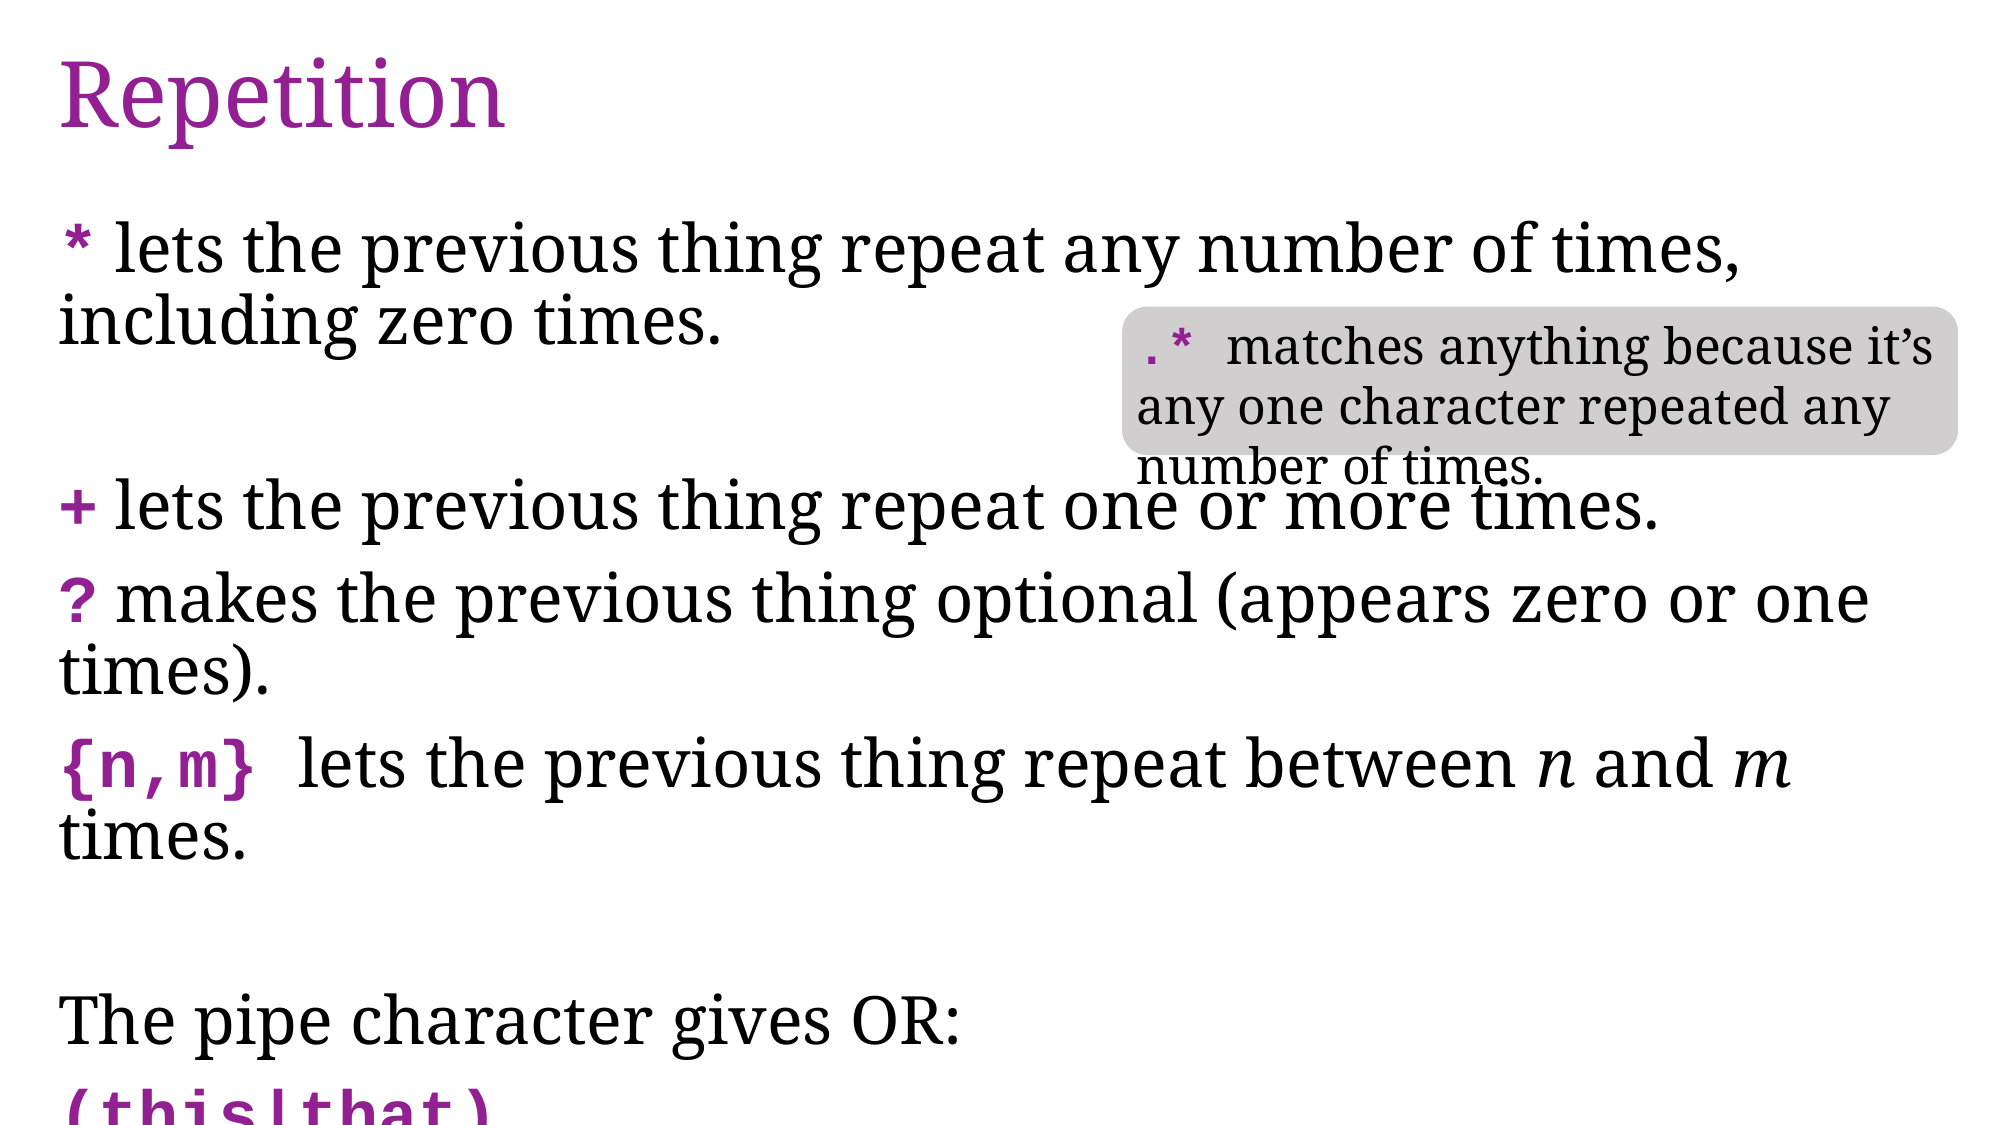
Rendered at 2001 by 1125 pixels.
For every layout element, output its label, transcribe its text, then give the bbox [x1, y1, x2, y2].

list * lets the previous thing repeat any number of times, including zero times. + lets the previous thing repeat one or more times. ? makes the previous thing optional (appears zero or one times). {n,m} lets the previous thing repeat between n and m times. The pipe character gives OR: (this|that) [43, 207, 1953, 1125]
title Repetition [43, 25, 1953, 171]
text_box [1122, 306, 2000, 455]
